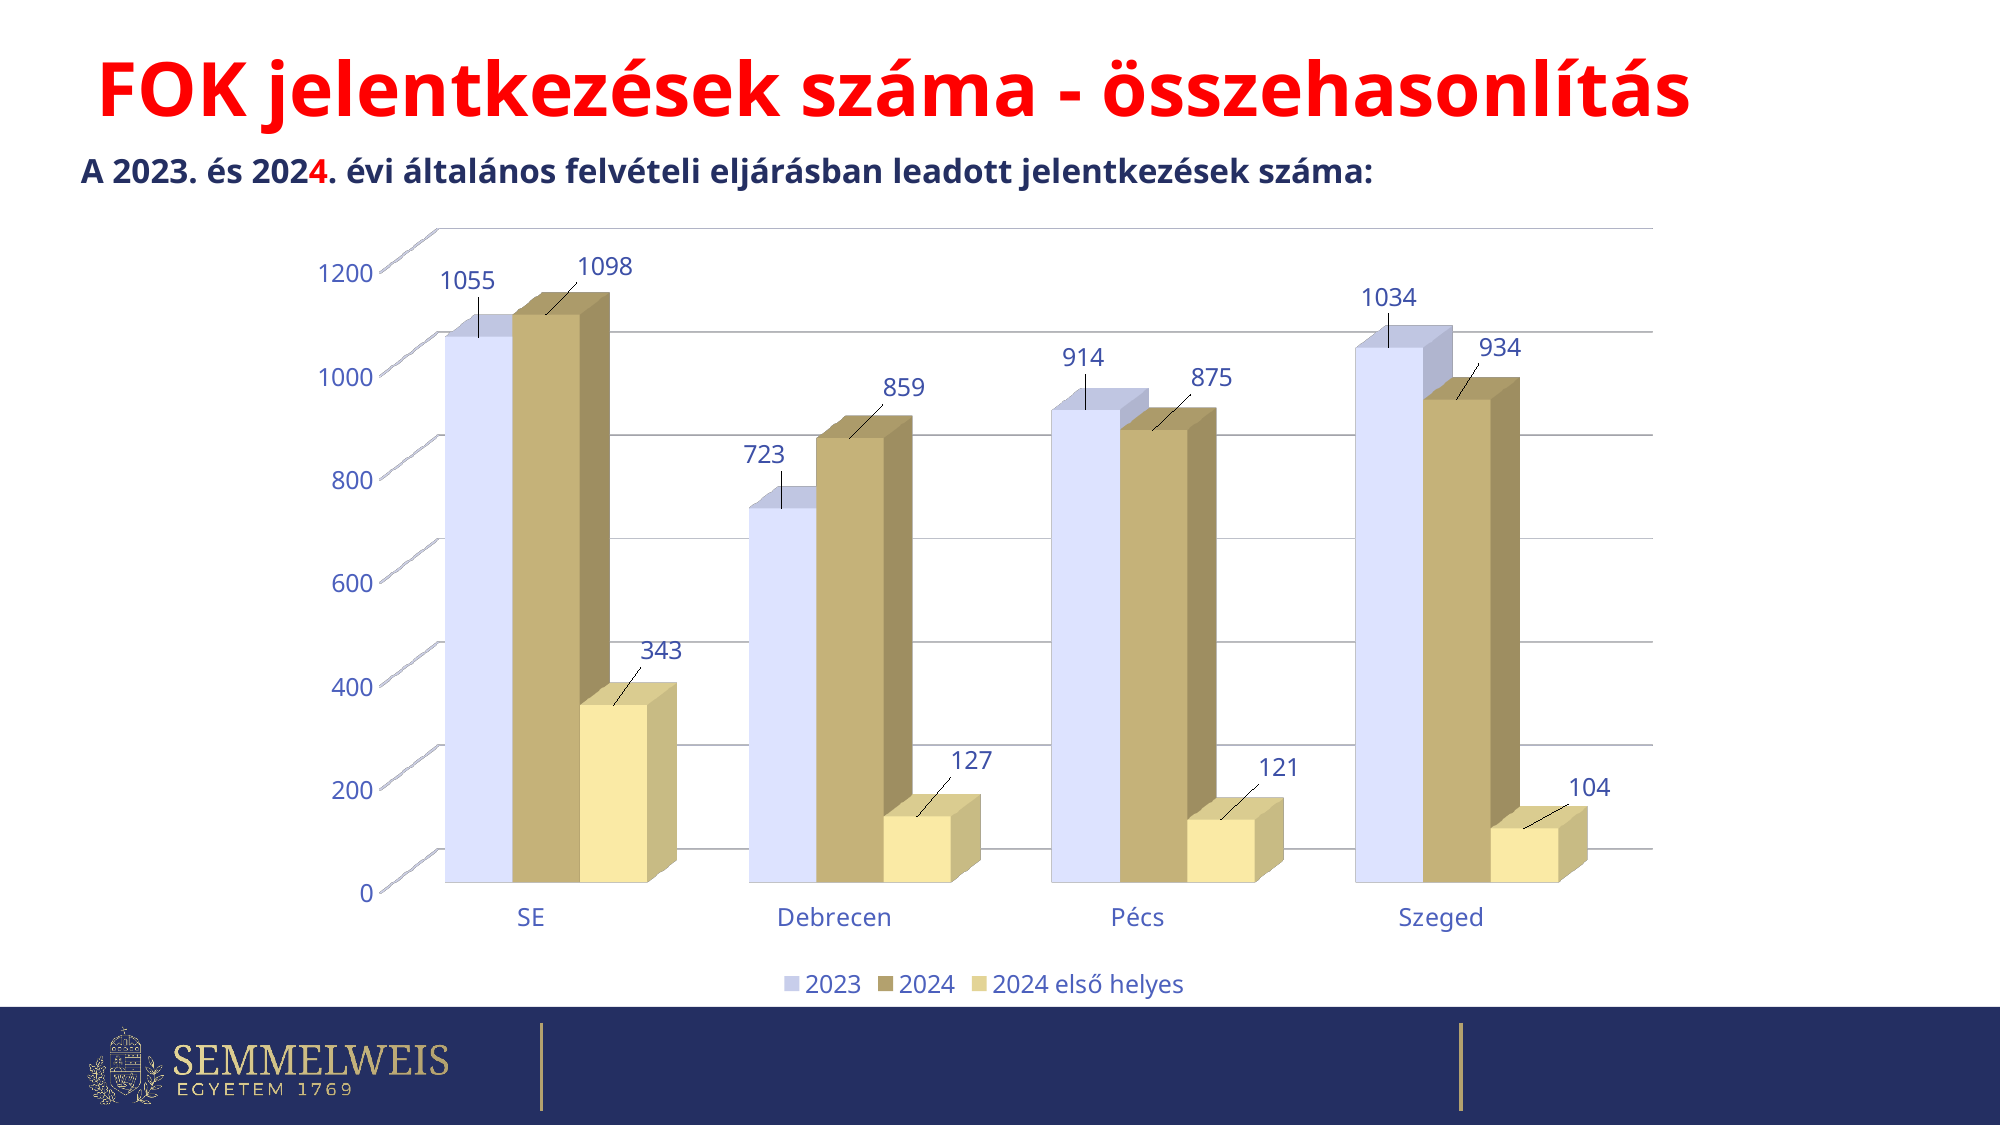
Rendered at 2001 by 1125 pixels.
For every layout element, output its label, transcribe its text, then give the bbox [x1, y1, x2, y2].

text_box FOK jelentkezések száma - összehasonlítás [81, 34, 1865, 140]
list A 2023. és 2024. évi általános felvételi eljárásban leadott jelentkezések száma: [65, 106, 1956, 1058]
picture [59, 996, 476, 1125]
chart [283, 212, 1686, 1007]
